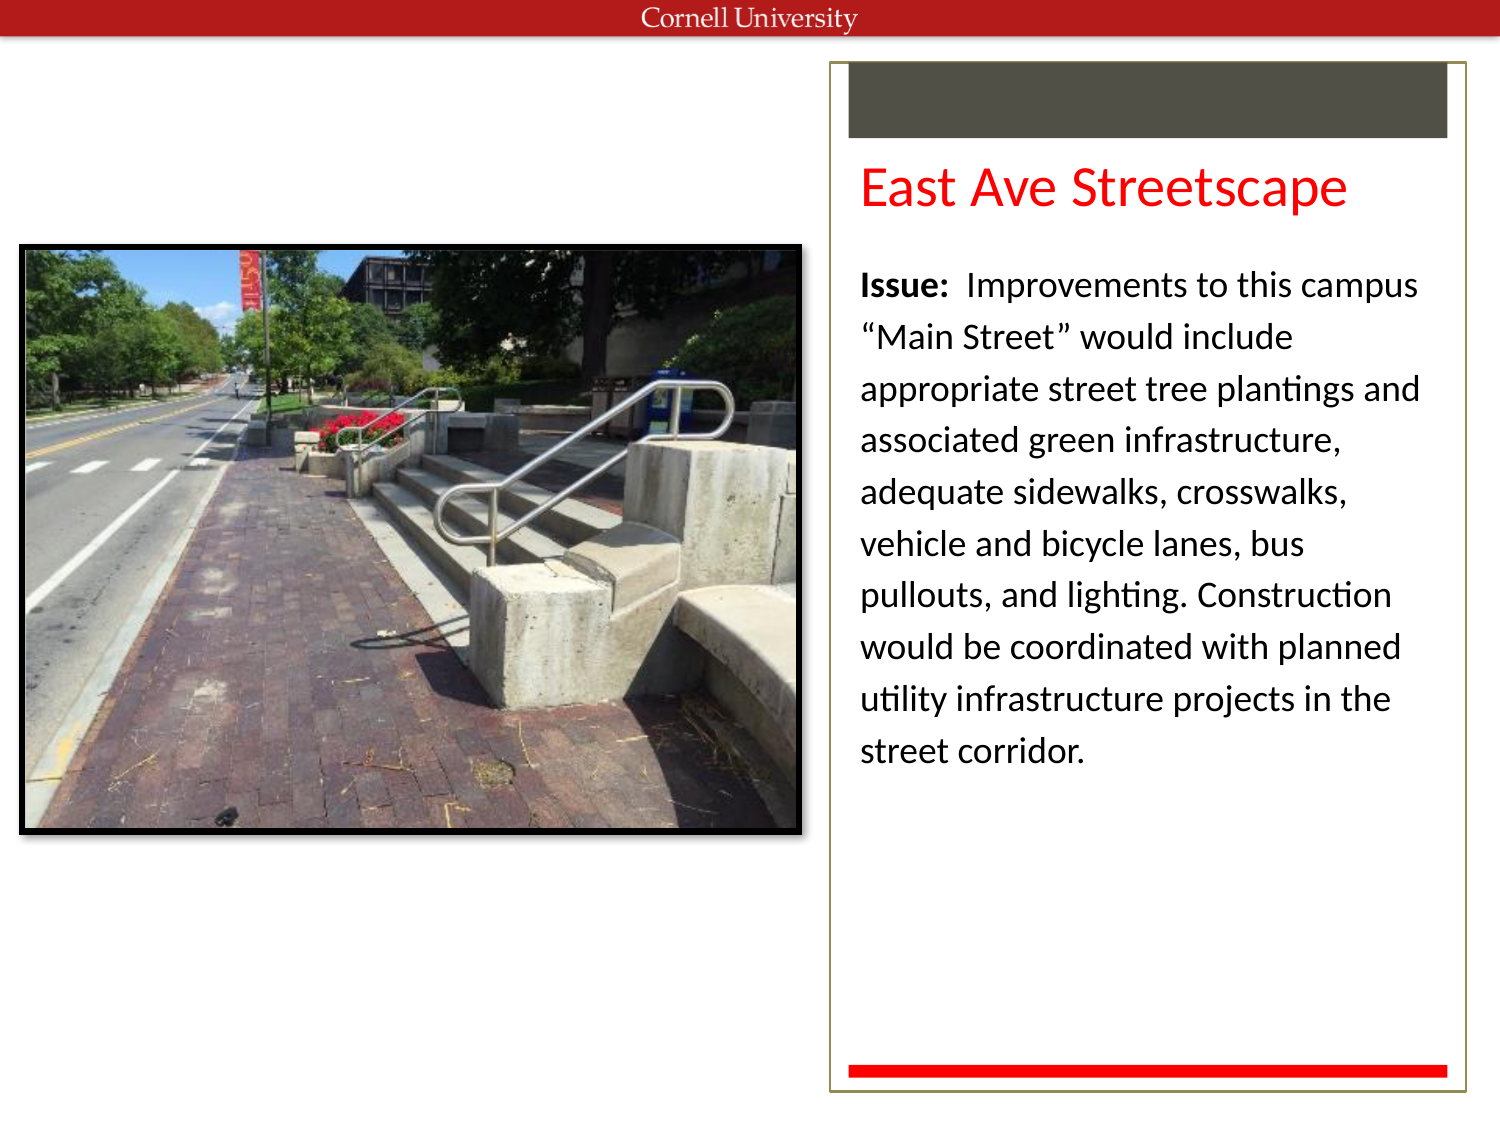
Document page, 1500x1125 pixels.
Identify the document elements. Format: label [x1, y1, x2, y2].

picture [635, 0, 858, 60]
picture [24, 249, 797, 829]
text_box [829, 62, 1467, 1092]
